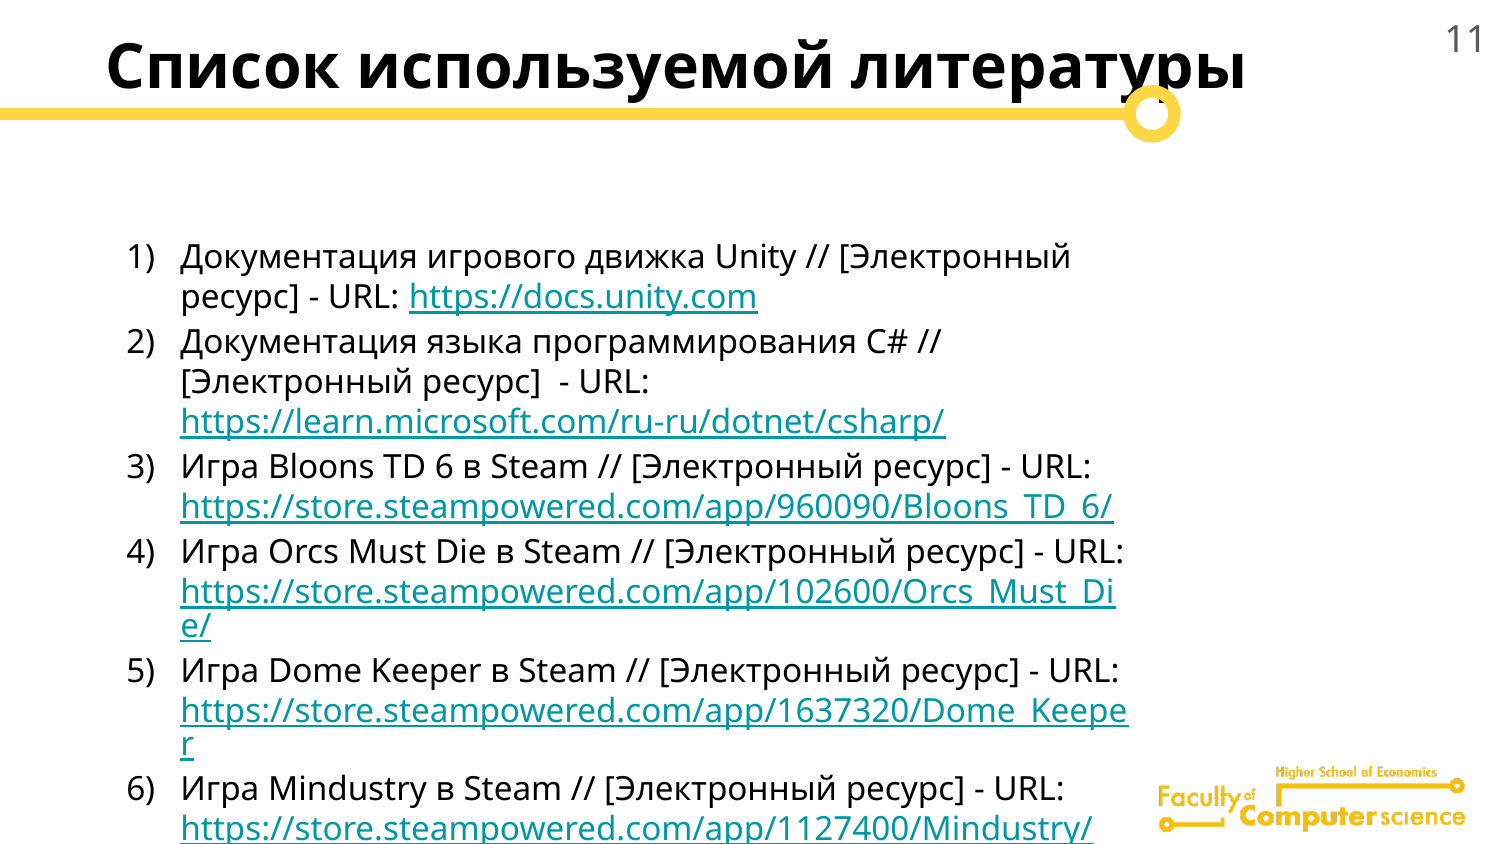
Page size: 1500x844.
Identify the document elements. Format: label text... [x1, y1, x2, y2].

text_box Список используемой литературы [90, 18, 1326, 79]
text_box Документация игрового движка Unity // [Электронный ресурс] - URL: https://docs.unity.com Документация языка программирования C# // [Электронный ресурс] - URL: https://learn.microsoft.com/ru-ru/dotnet/csharp/ Игра Bloons TD 6 в Steam // [Электронный ресурс] - URL: https://store.steampowered.com/app/960090/Bloons_TD_6/ Игра Orcs Must Die в Steam // [Электронный ресурс] - URL: https://store.steampowered.com/app/102600/Orcs_Must_Die/ Игра Dome Keeper в Steam // [Электронный ресурс] - URL: https://store.steampowered.com/app/1637320/Dome_Keeper Игра Mindustry в Steam // [Электронный ресурс] - URL: https://store.steampowered.com/app/1127400/Mindustry/ [90, 220, 1146, 624]
text_box 11 [1429, 0, 1500, 75]
text_box [1129, 91, 1175, 137]
picture [1145, 749, 1477, 844]
